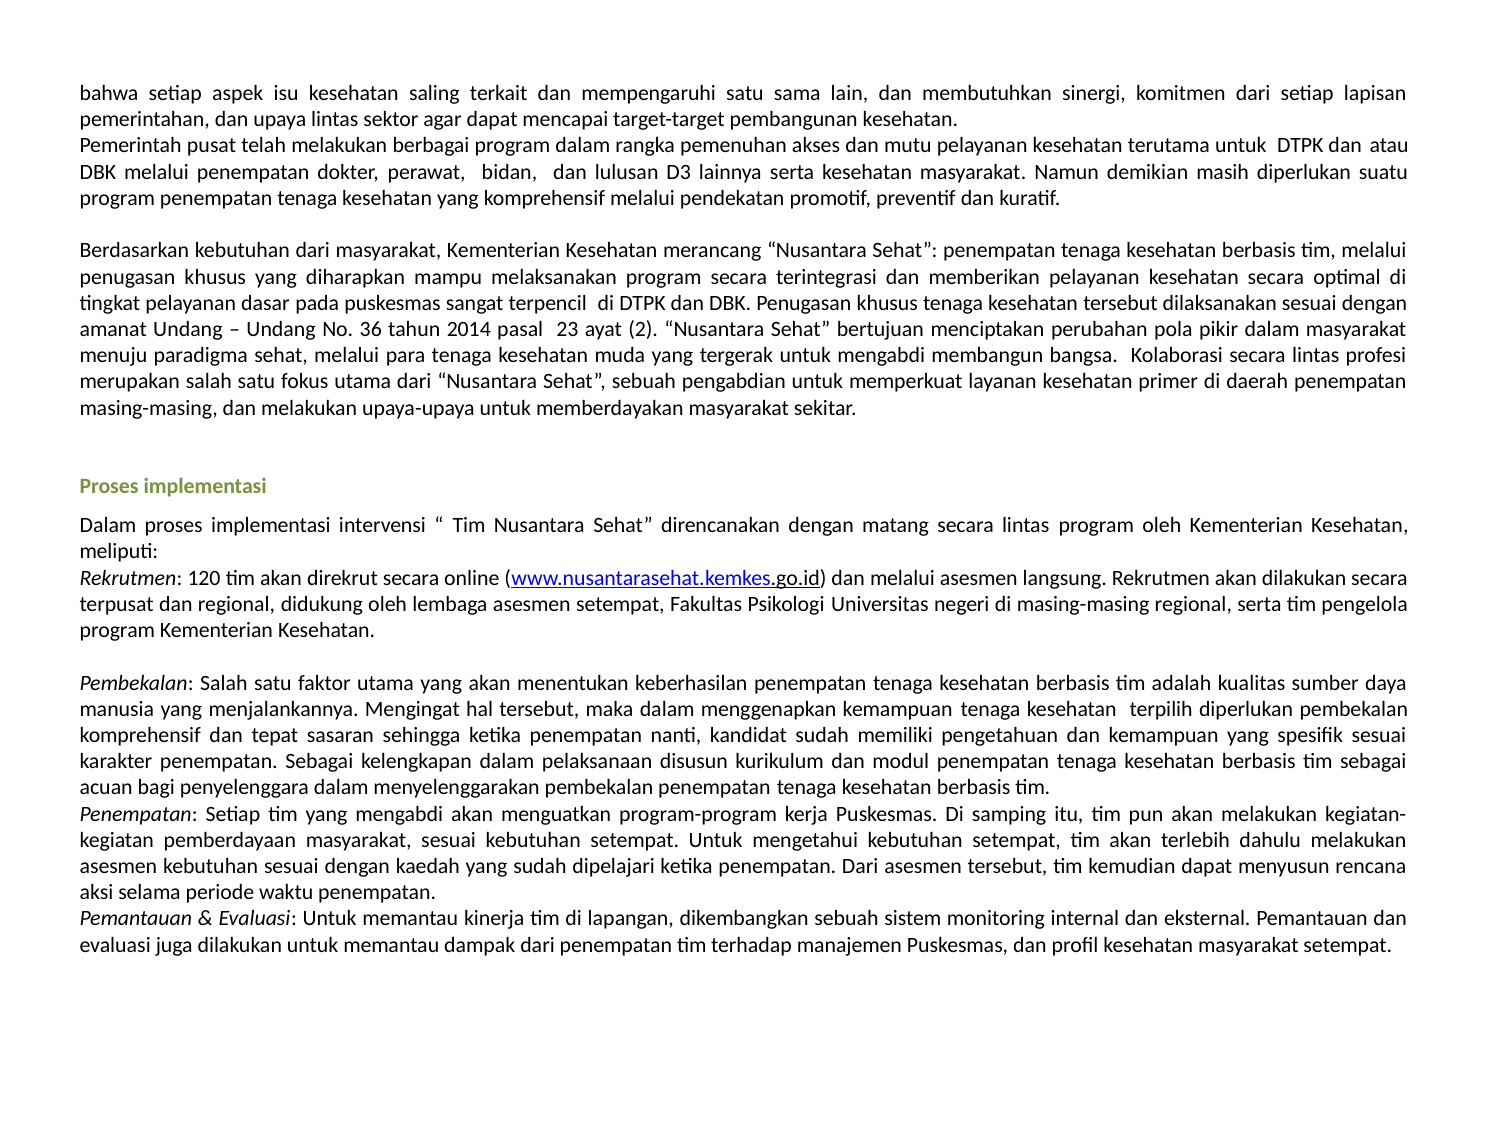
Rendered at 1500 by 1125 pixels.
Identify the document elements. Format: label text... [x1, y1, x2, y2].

text_box bahwa setiap aspek isu kesehatan saling terkait dan mempengaruhi satu sama lain, dan membutuhkan sinergi, komitmen dari setiap lapisan pemerintahan, dan upaya lintas sektor agar dapat mencapai target-target pembangunan kesehatan. Pemerintah pusat telah melakukan berbagai program dalam rangka pemenuhan akses dan mutu pelayanan kesehatan terutama untuk DTPK dan atau DBK melalui penempatan dokter, perawat, bidan, dan lulusan D3 lainnya serta kesehatan masyarakat. Namun demikian masih diperlukan suatu program penempatan tenaga kesehatan yang komprehensif melalui pendekatan promotif, preventif dan kuratif. Berdasarkan kebutuhan dari masyarakat, Kementerian Kesehatan merancang “Nusantara Sehat”: penempatan tenaga kesehatan berbasis tim, melalui penugasan khusus yang diharapkan mampu melaksanakan program secara terintegrasi dan memberikan pelayanan kesehatan secara optimal di tingkat pelayanan dasar pada puskesmas sangat terpencil di DTPK dan DBK. Penugasan khusus tenaga kesehatan tersebut dilaksanakan sesuai dengan amanat Undang – Undang No. 36 tahun 2014 pasal 23 ayat (2). “Nusantara Sehat” bertujuan menciptakan perubahan pola pikir dalam masyarakat menuju paradigma sehat, melalui para tenaga kesehatan muda yang tergerak untuk mengabdi membangun bangsa. Kolaborasi secara lintas profesi merupakan salah satu fokus utama dari “Nusantara Sehat”, sebuah pengabdian untuk memperkuat layanan kesehatan primer di daerah penempatan masing-masing, dan melakukan upaya-upaya untuk memberdayakan masyarakat sekitar. Proses implementasi Dalam proses implementasi intervensi “ Tim Nusantara Sehat” direncanakan dengan matang secara lintas program oleh Kementerian Kesehatan, meliputi: Rekrutmen: 120 tim akan direkrut secara online (www.nusantarasehat.kemkes.go.id) dan melalui asesmen langsung. Rekrutmen akan dilakukan secara terpusat dan regional, didukung oleh lembaga asesmen setempat, Fakultas Psikologi Universitas negeri di masing-masing regional, serta tim pengelola program Kementerian Kesehatan. Pembekalan: Salah satu faktor utama yang akan menentukan keberhasilan penempatan tenaga kesehatan berbasis tim adalah kualitas sumber daya manusia yang menjalankannya. Mengingat hal tersebut, maka dalam menggenapkan kemampuan tenaga kesehatan terpilih diperlukan pembekalan komprehensif dan tepat sasaran sehingga ketika penempatan nanti, kandidat sudah memiliki pengetahuan dan kemampuan yang spesifik sesuai karakter penempatan. Sebagai kelengkapan dalam pelaksanaan disusun kurikulum dan modul penempatan tenaga kesehatan berbasis tim sebagai acuan bagi penyelenggara dalam menyelenggarakan pembekalan penempatan tenaga kesehatan berbasis tim. Penempatan: Setiap tim yang mengabdi akan menguatkan program-program kerja Puskesmas. Di samping itu, tim pun akan melakukan kegiatan-kegiatan pemberdayaan masyarakat, sesuai kebutuhan setempat. Untuk mengetahui kebutuhan setempat, tim akan terlebih dahulu melakukan asesmen kebutuhan sesuai dengan kaedah yang sudah dipelajari ketika penempatan. Dari asesmen tersebut, tim kemudian dapat menyusun rencana aksi selama periode waktu penempatan. Pemantauan & Evaluasi: Untuk memantau kinerja tim di lapangan, dikembangkan sebuah sistem monitoring internal dan eksternal. Pemantauan dan evaluasi juga dilakukan untuk memantau dampak dari penempatan tim terhadap manajemen Puskesmas, dan profil kesehatan masyarakat setempat. [64, 71, 1424, 991]
